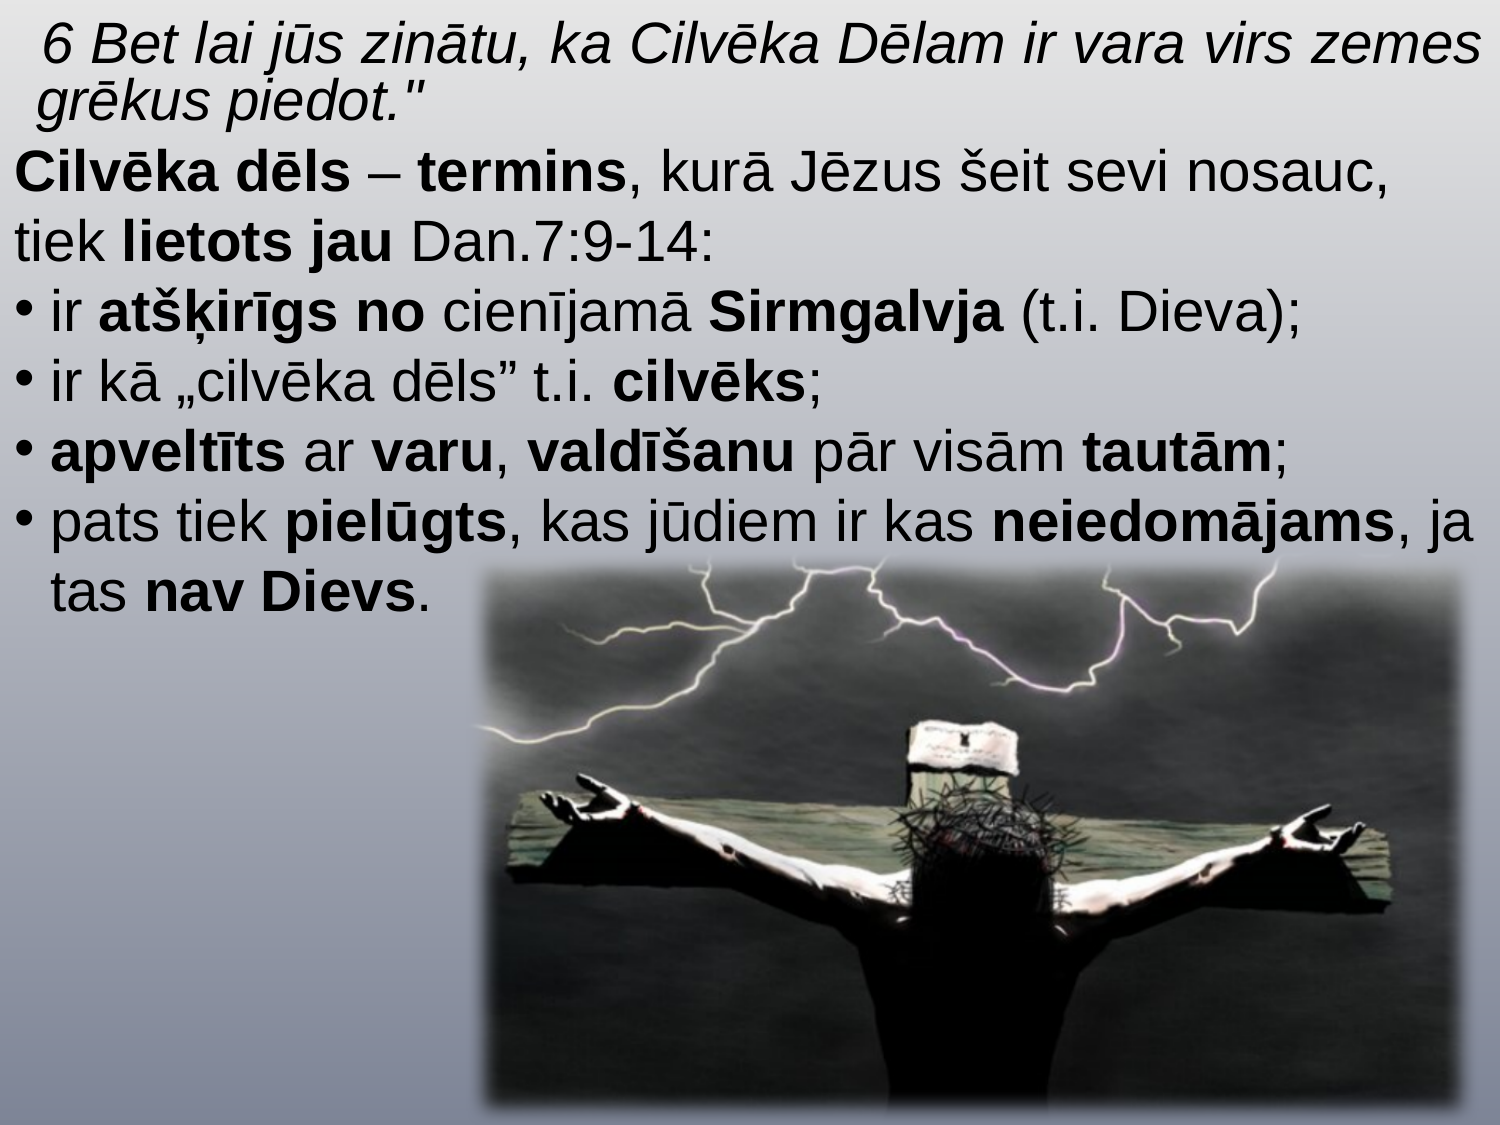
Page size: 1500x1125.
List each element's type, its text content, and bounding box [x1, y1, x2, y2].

text_box Cilvēka dēls – termins, kurā Jēzus šeit sevi nosauc, tiek lietots jau Dan.7:9-14: ir atšķirīgs no cienījamā Sirmgalvja (t.i. Dieva); ir kā „cilvēka dēls” t.i. cilvēks; apveltīts ar varu, valdīšanu pār visām tautām; pats tiek pielūgts, kas jūdiem ir kas neiedomājams, ja tas nav Dievs. [0, 125, 1500, 631]
list 6 Bet lai jūs zinātu, ka Cilvēka Dēlam ir vara virs zemes grēkus piedot." [0, 11, 1500, 125]
picture [466, 550, 1479, 1125]
